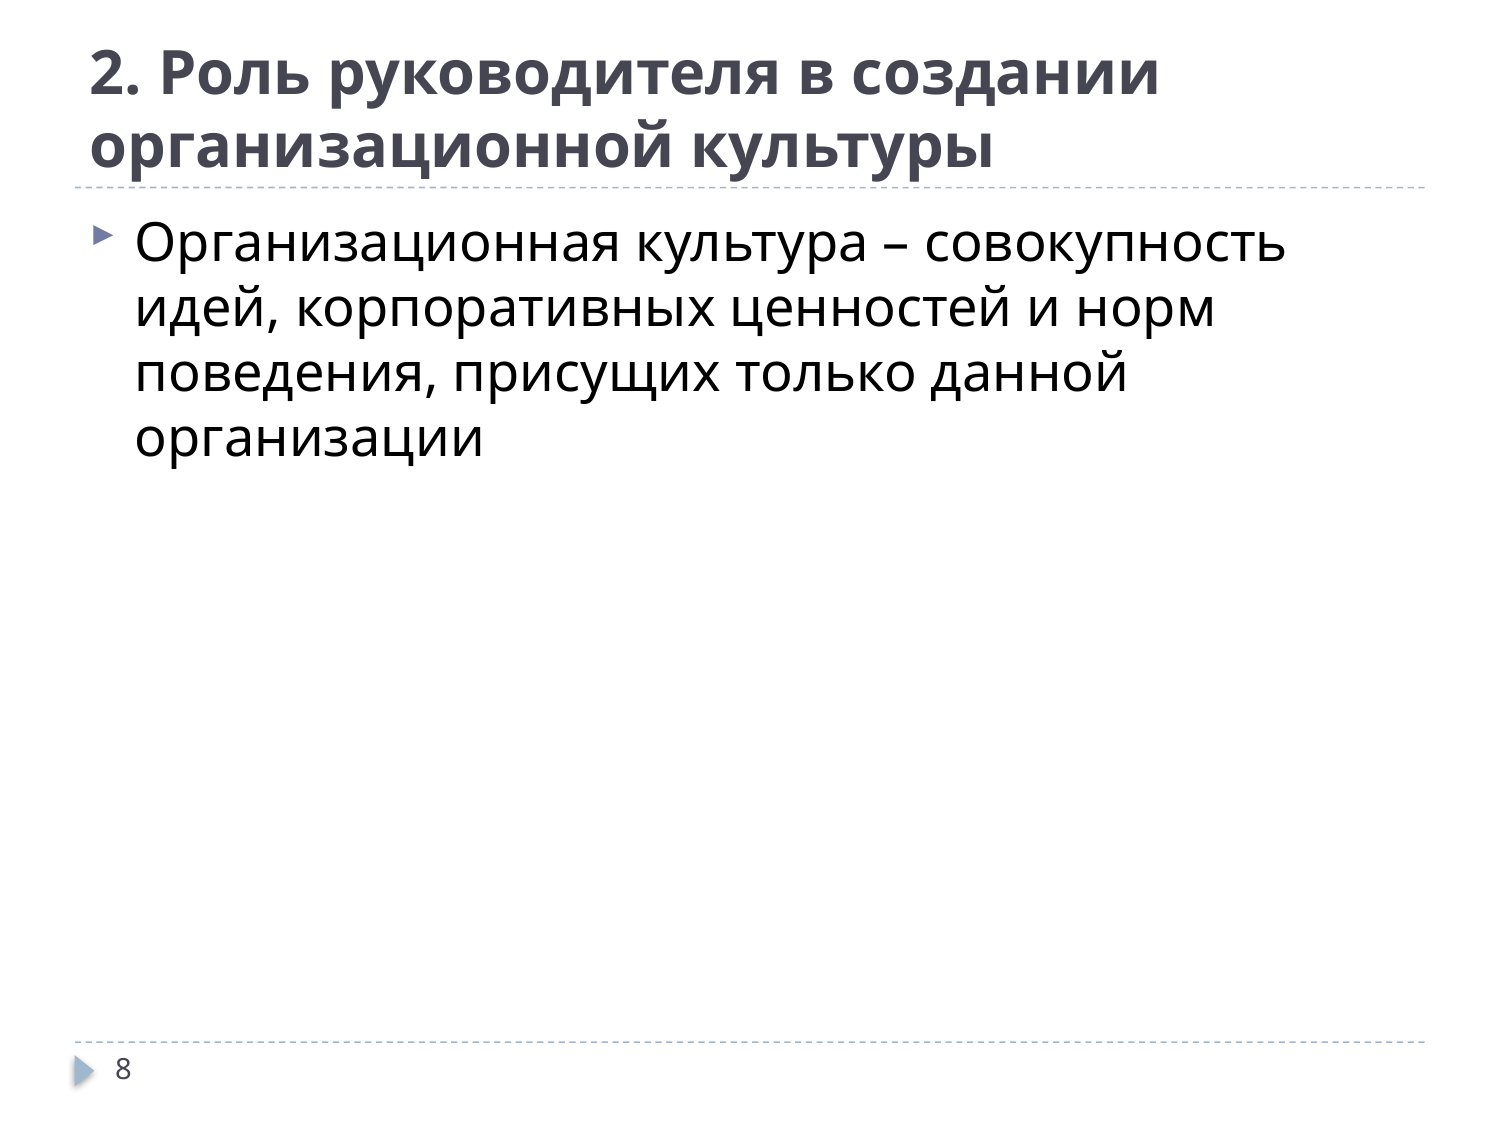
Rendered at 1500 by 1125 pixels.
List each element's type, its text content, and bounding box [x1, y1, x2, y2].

title 2. Роль руководителя в создании организационной культуры [75, 24, 1425, 188]
slide_number 8 [100, 1042, 426, 1103]
list Организационная культура – совокупность идей, корпоративных ценностей и норм поведения, присущих только данной организации [75, 200, 1425, 1010]
